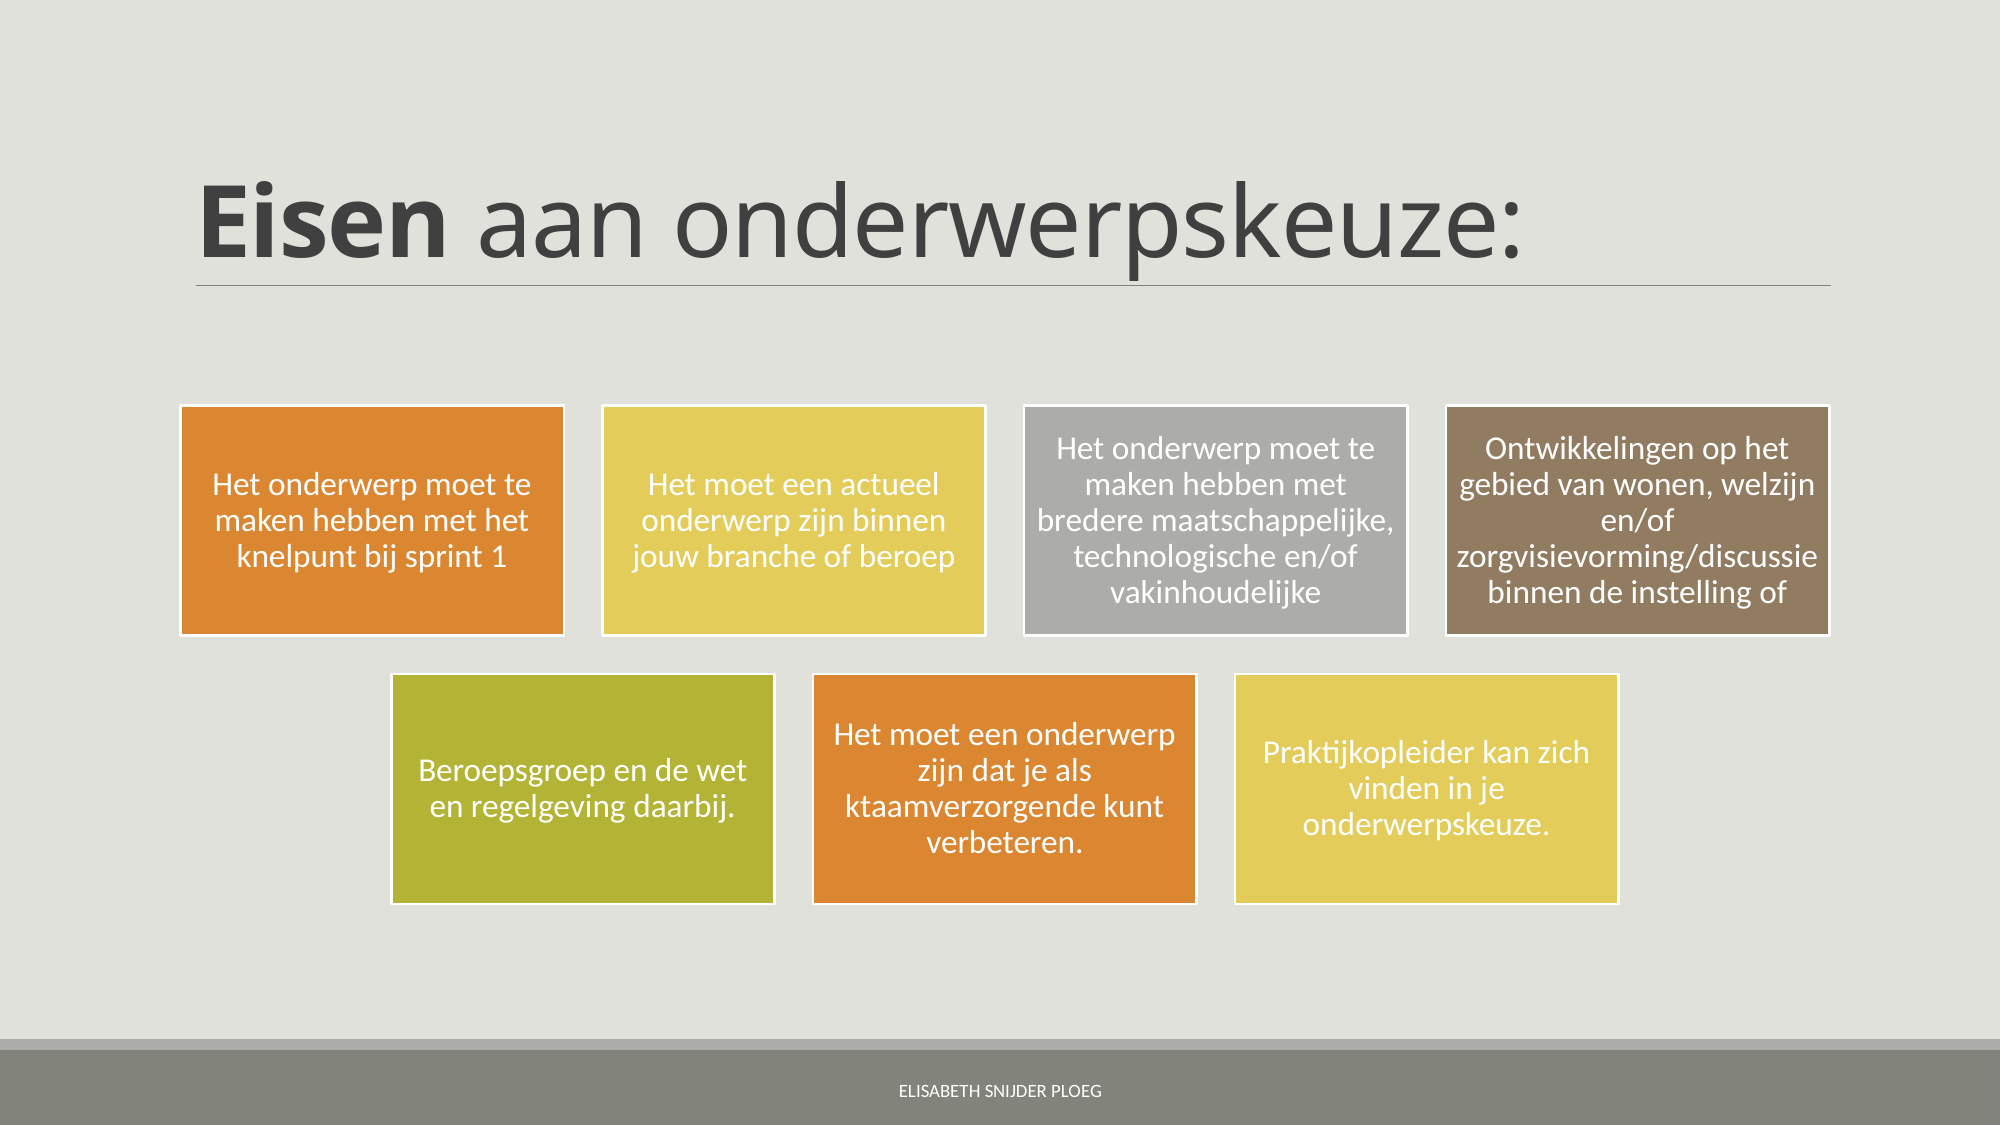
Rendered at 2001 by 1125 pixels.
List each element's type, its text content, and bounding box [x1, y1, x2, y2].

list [179, 343, 1831, 966]
footer Elisabeth Snijder Ploeg [604, 1059, 1396, 1120]
title Eisen aan onderwerpskeuze: [180, 47, 1830, 285]
